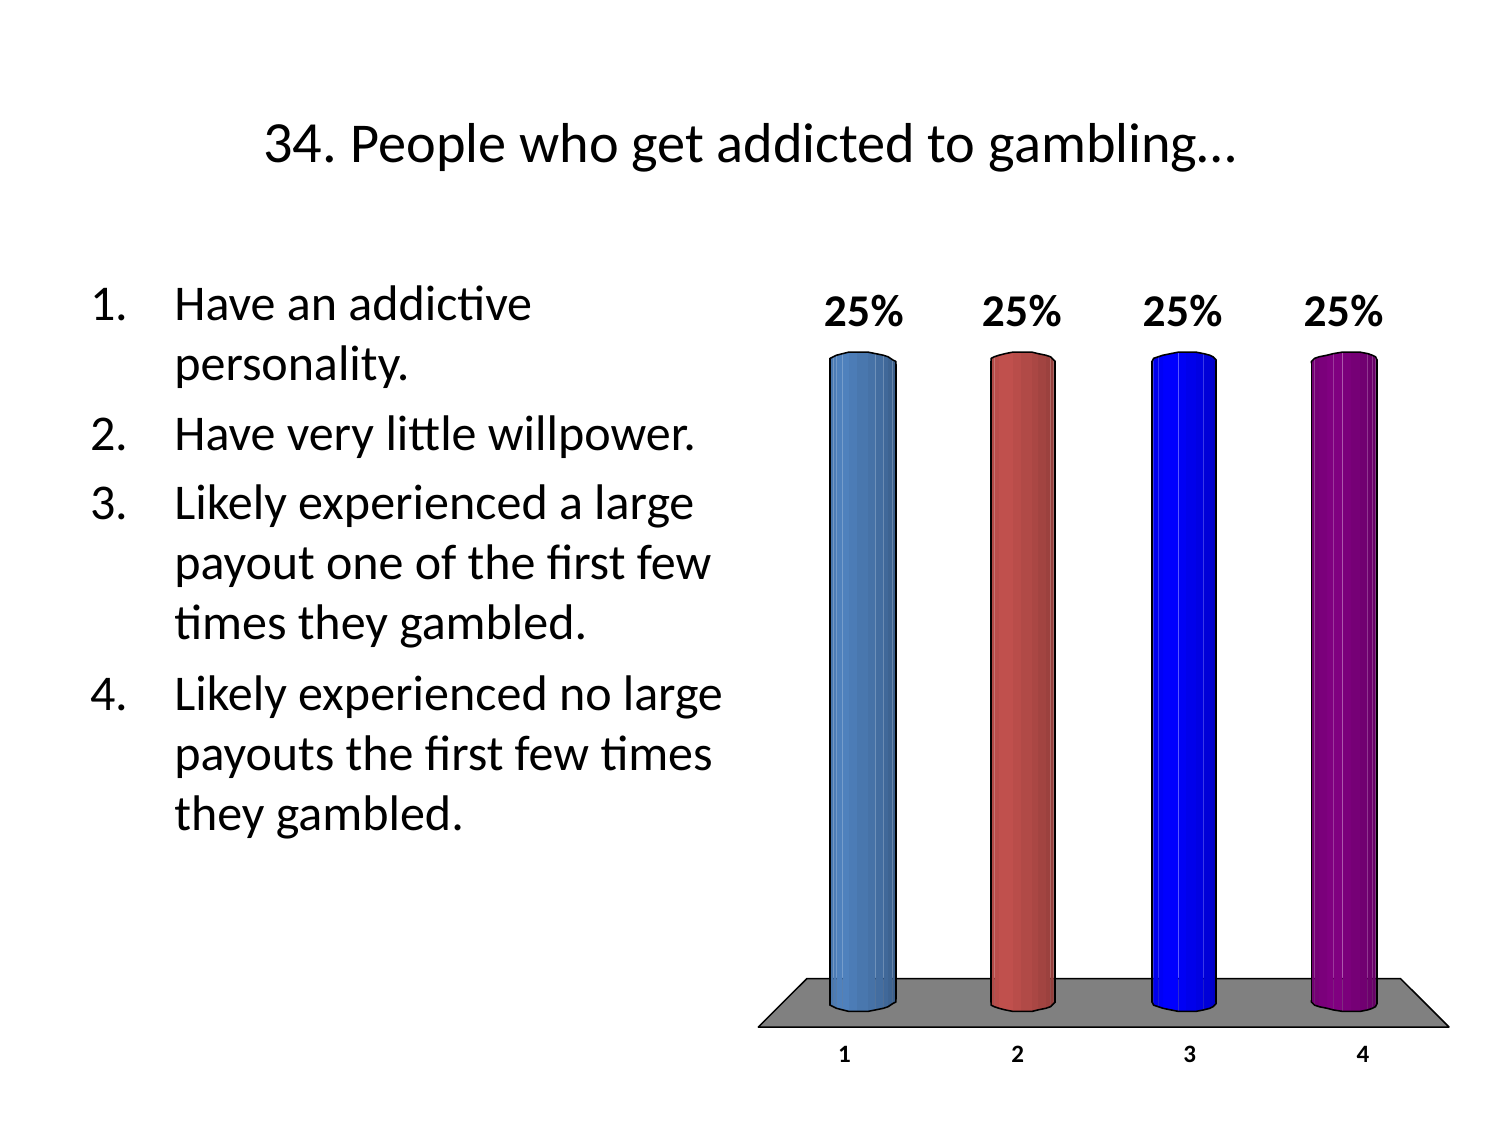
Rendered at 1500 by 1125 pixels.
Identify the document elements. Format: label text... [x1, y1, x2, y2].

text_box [739, 270, 1490, 1115]
list Have an addictive personality. Have very little willpower. Likely experienced a large payout one of the first few times they gambled. Likely experienced no large payouts the first few times they gambled. [75, 262, 750, 1005]
title 34. People who get addicted to gambling… [75, 45, 1425, 233]
